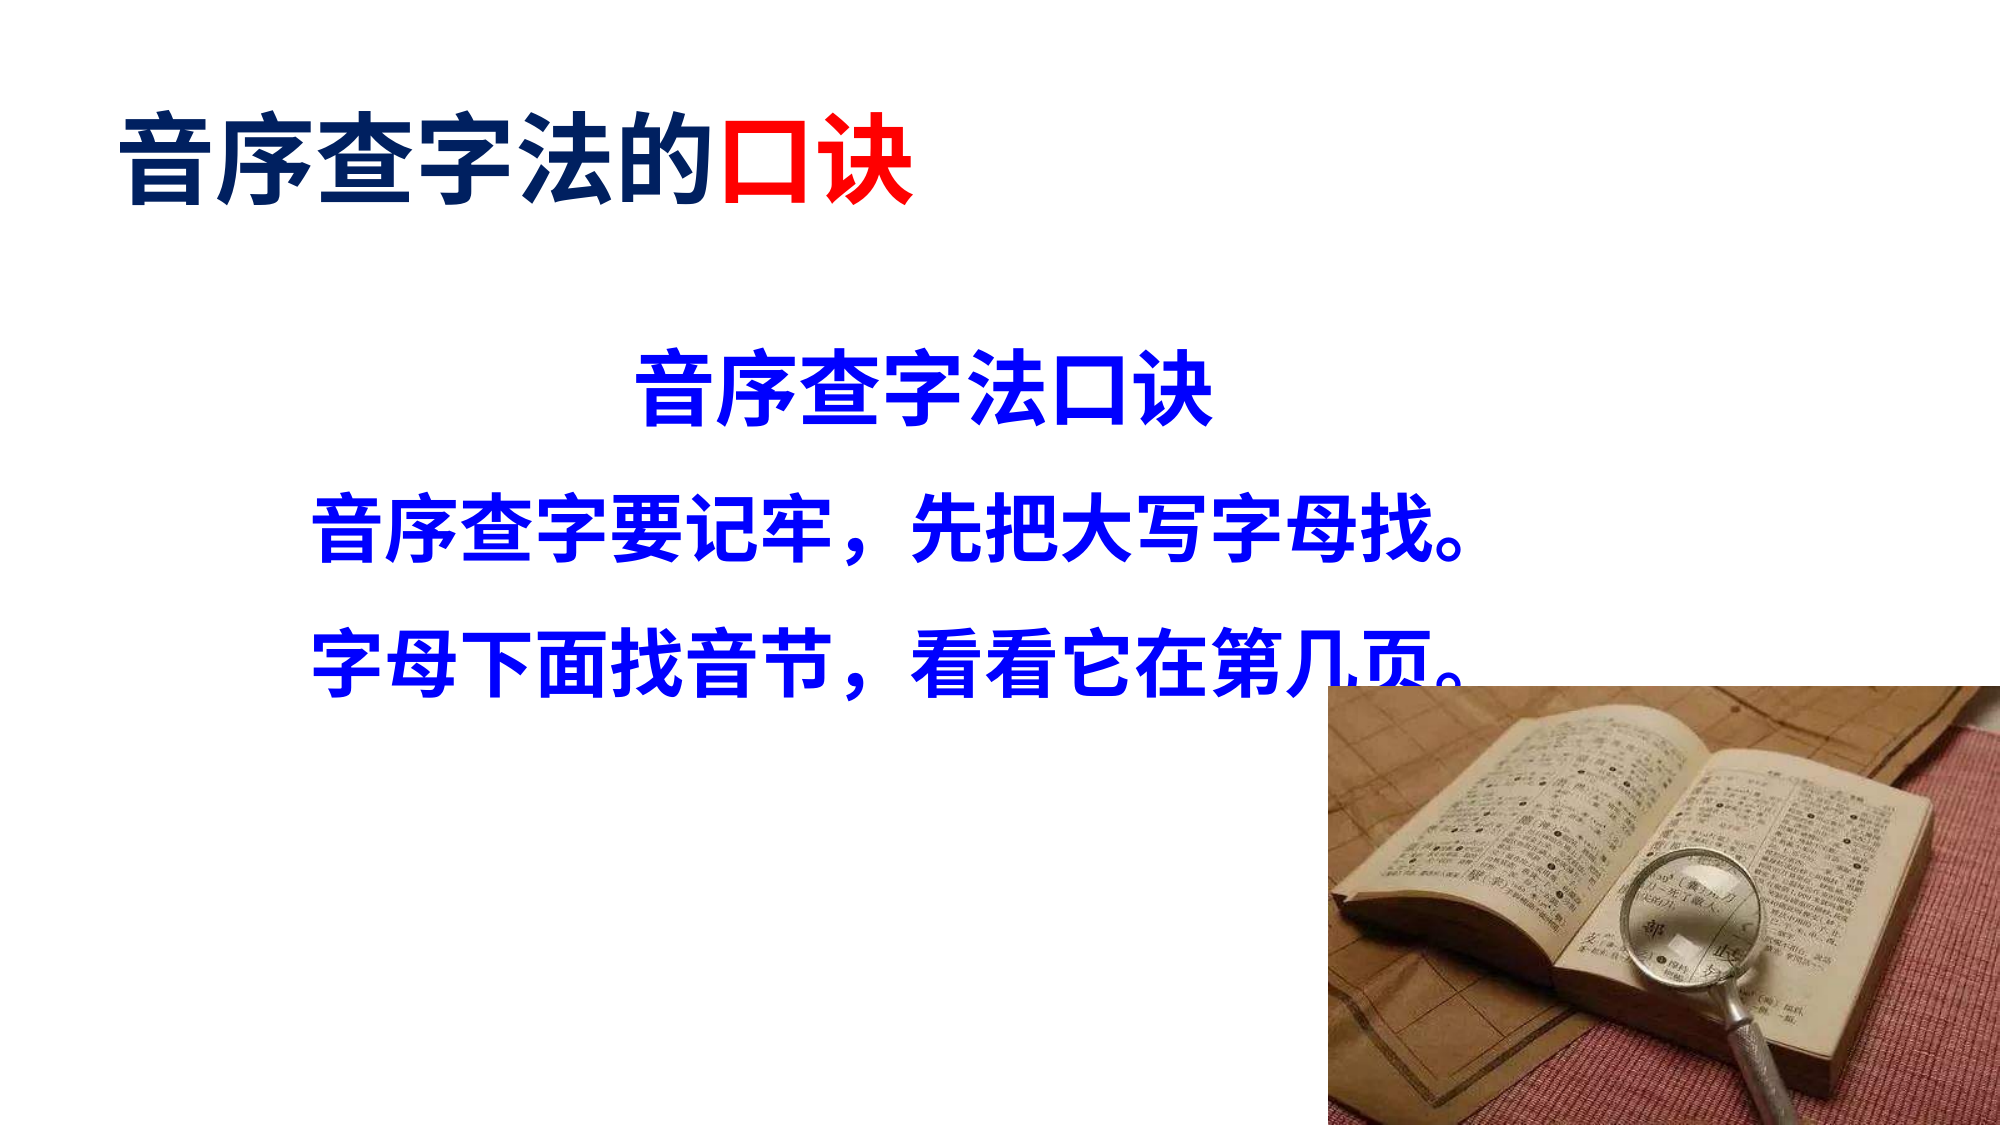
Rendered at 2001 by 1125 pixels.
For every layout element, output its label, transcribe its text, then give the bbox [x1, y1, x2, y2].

text_box 音序查字法口诀 音序查字要记牢，先把大写字母找。 字母下面找音节，看看它在第几页。 [294, 279, 1553, 714]
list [1328, 686, 2000, 1125]
text_box 音序查字法的口诀 [100, 89, 1075, 224]
